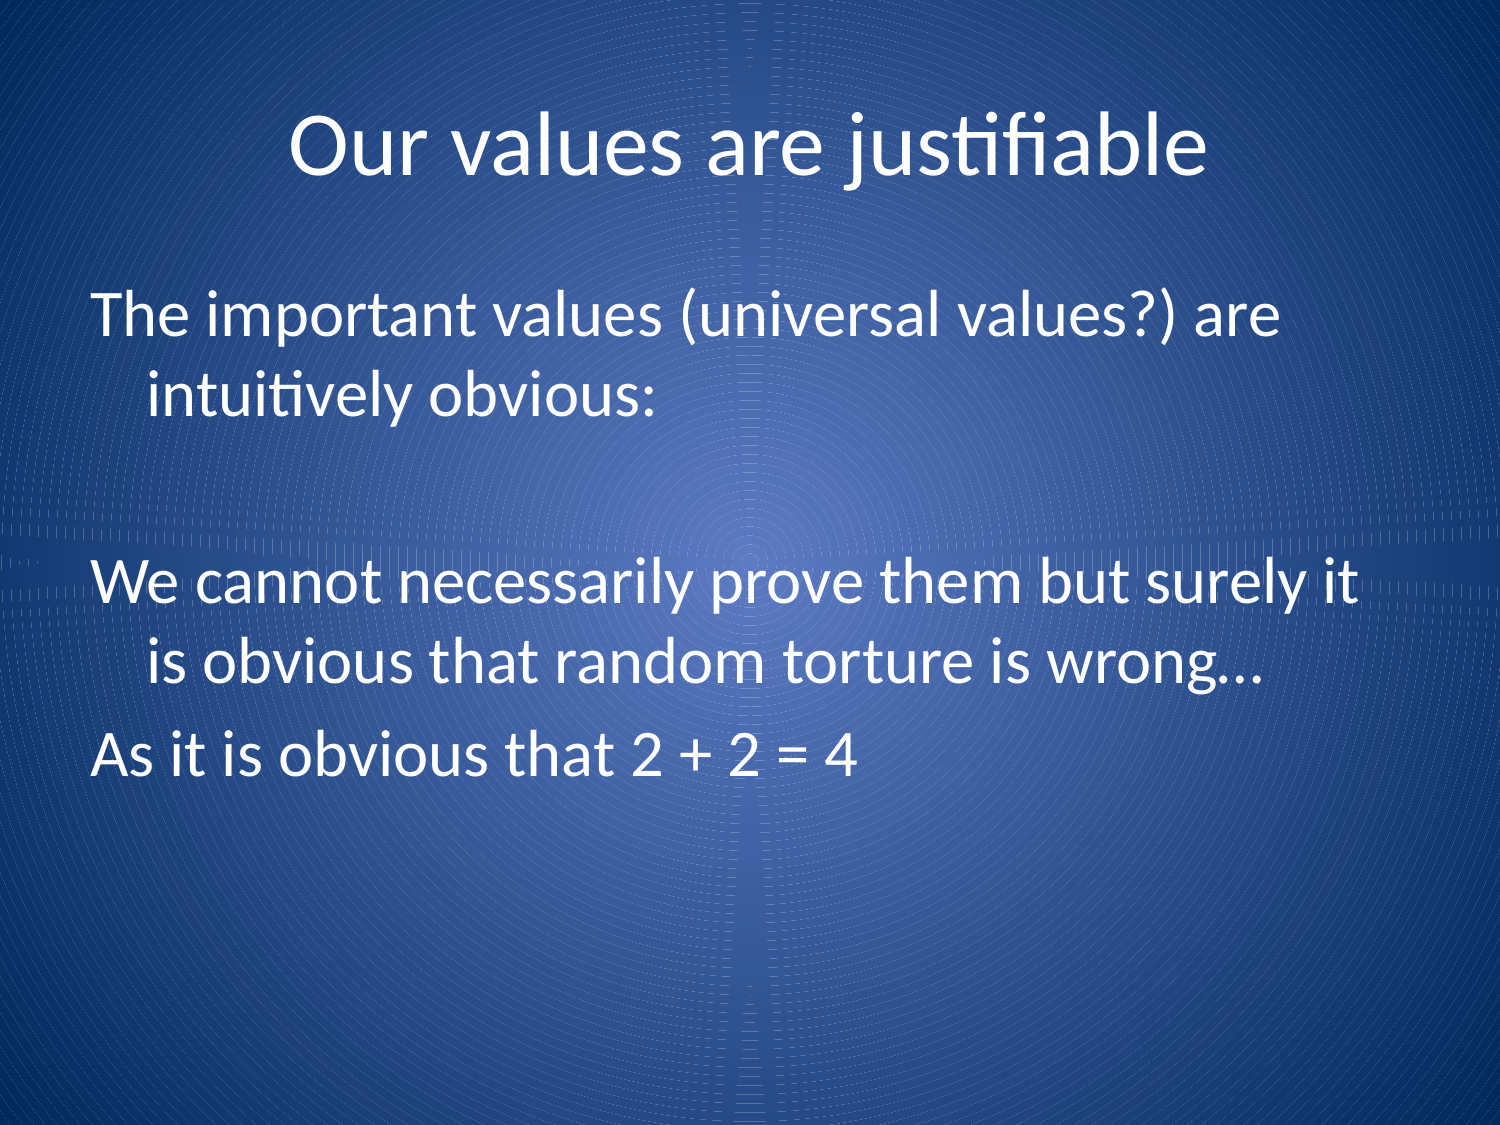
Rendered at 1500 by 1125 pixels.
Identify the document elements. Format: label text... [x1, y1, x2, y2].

list The important values (universal values?) are intuitively obvious: We cannot necessarily prove them but surely it is obvious that random torture is wrong… As it is obvious that 2 + 2 = 4 [75, 262, 1425, 1005]
title Our values are justifiable [75, 45, 1425, 233]
